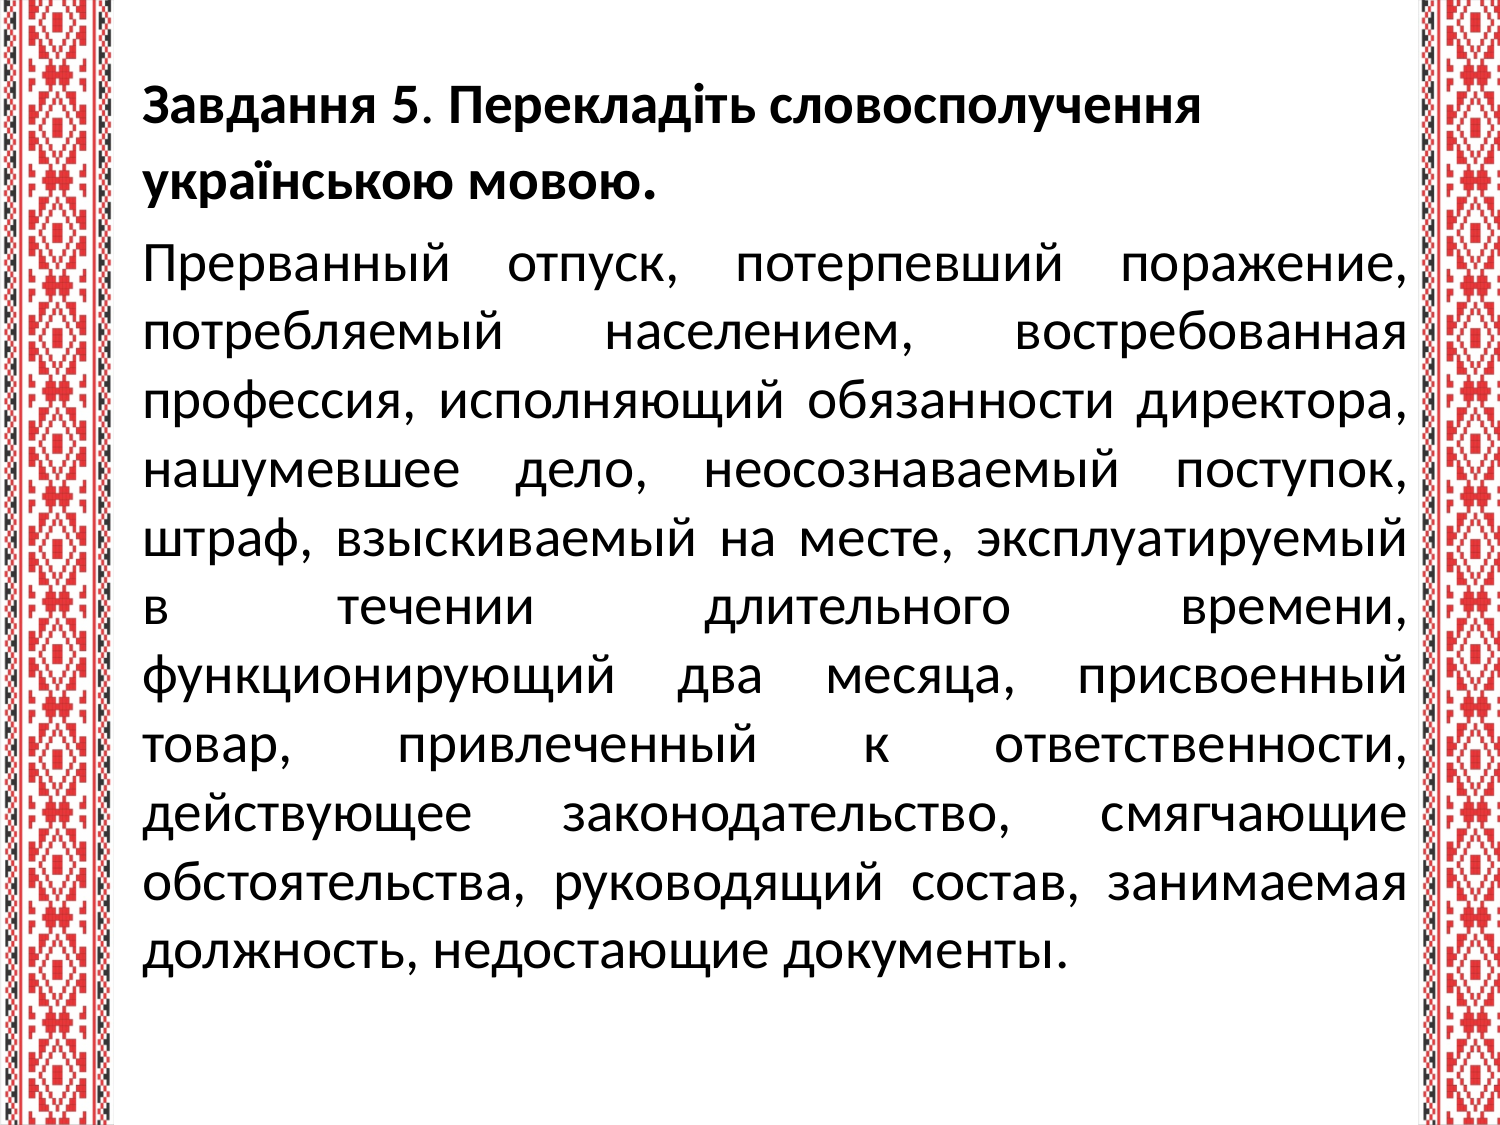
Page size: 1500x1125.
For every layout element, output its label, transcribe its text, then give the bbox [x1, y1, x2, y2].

list Завдання 5. Перекладіть словосполучення українською мовою. Прерванный отпуск, потерпевший поражение, потребляемый населением, востребованная профессия, исполняющий обязанности директора, нашумевшее дело, неосознаваемый поступок, штраф, взыскиваемый на месте, эксплуатируемый в течении длительного времени, функционирующий два месяца, присвоенный товар, привлеченный к ответственности, действующее законодательство, смягчающие обстоятельства, руководящий состав, занимаемая должность, недостающие документы. [114, 58, 1418, 1048]
picture [911, 1, 1500, 1124]
picture [0, 1, 620, 1124]
